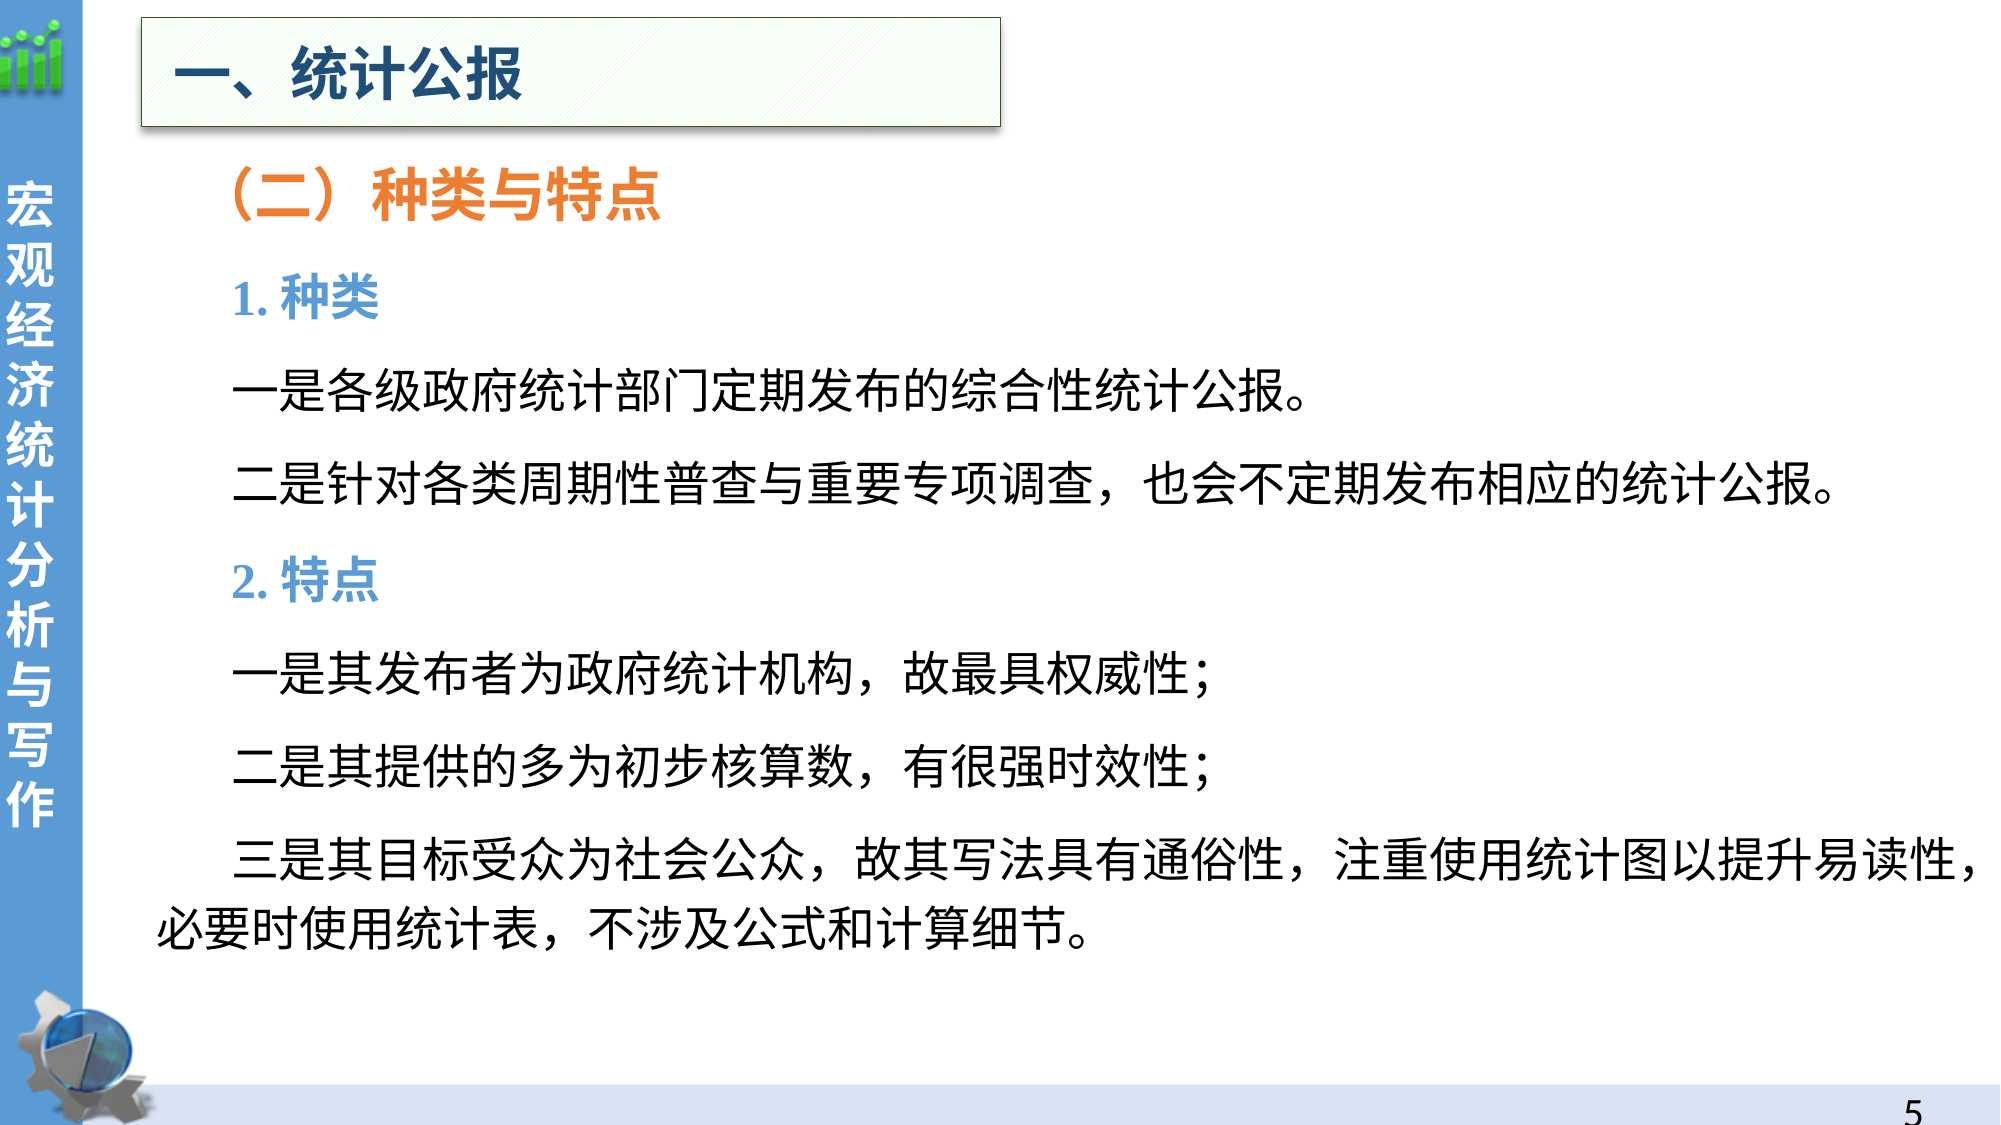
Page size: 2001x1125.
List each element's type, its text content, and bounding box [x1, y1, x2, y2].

slide_number 4 [1786, 1085, 1940, 1125]
picture [0, 0, 2001, 1125]
text_box （二）种类与特点 1.种类 一是各级政府统计部门定期发布的综合性统计公报。 二是针对各类周期性普查与重要专项调查，也会不定期发布相应的统计公报。 2.特点 一是其发布者为政府统计机构，故最具权威性； 二是其提供的多为初步核算数，有很强时效性； 三是其目标受众为社会公众，故其写法具有通俗性，注重使用统计图以提升易读性，必要时使用统计表，不涉及公式和计算细节。 [141, 151, 1975, 1063]
text_box 一、统计公报 [141, 17, 1000, 127]
